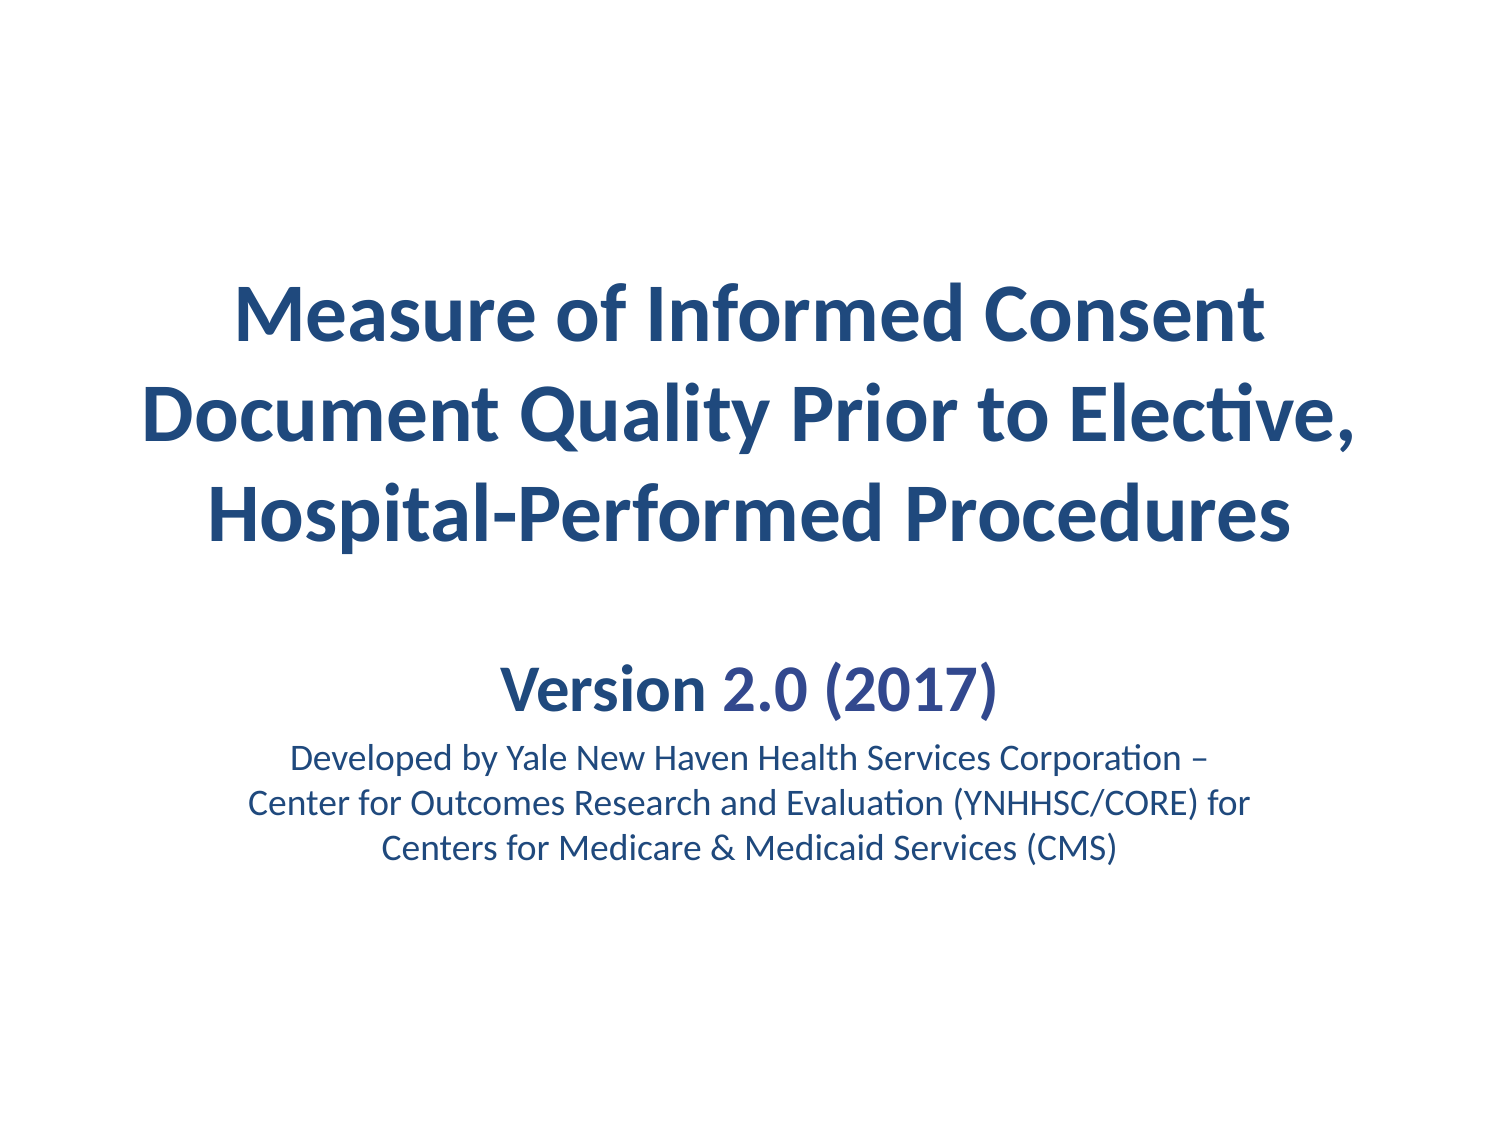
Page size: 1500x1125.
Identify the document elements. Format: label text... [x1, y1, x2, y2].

title Measure of Informed Consent Document Quality Prior to Elective, Hospital-Performed Procedures [112, 224, 1388, 591]
subtitle Version 2.0 (2017) Developed by Yale New Haven Health Services Corporation – Center for Outcomes Research and Evaluation (YNHHSC/CORE) for Centers for Medicare & Medicaid Services (CMS) [225, 637, 1275, 875]
